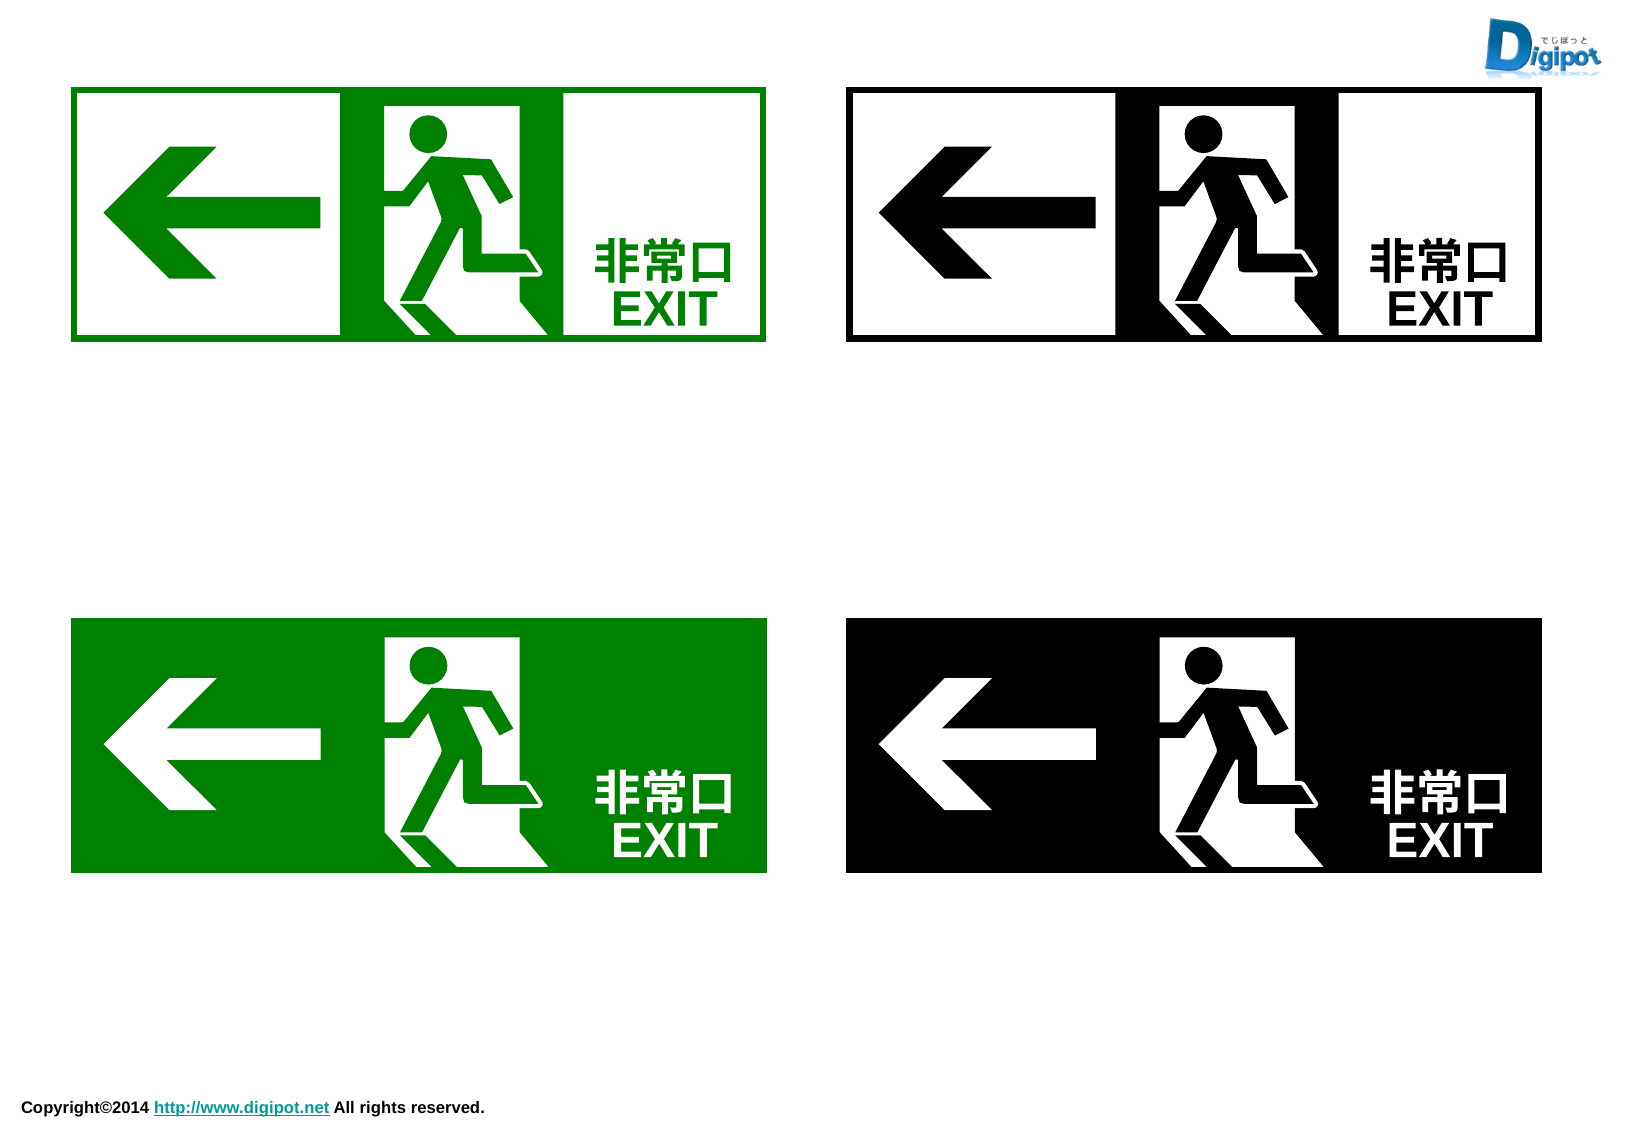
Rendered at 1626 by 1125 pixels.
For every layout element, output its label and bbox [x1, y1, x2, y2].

text_box [849, 621, 1540, 871]
text_box [73, 621, 764, 871]
picture [1485, 18, 1602, 82]
text_box [73, 89, 764, 339]
text_box [849, 89, 1539, 339]
